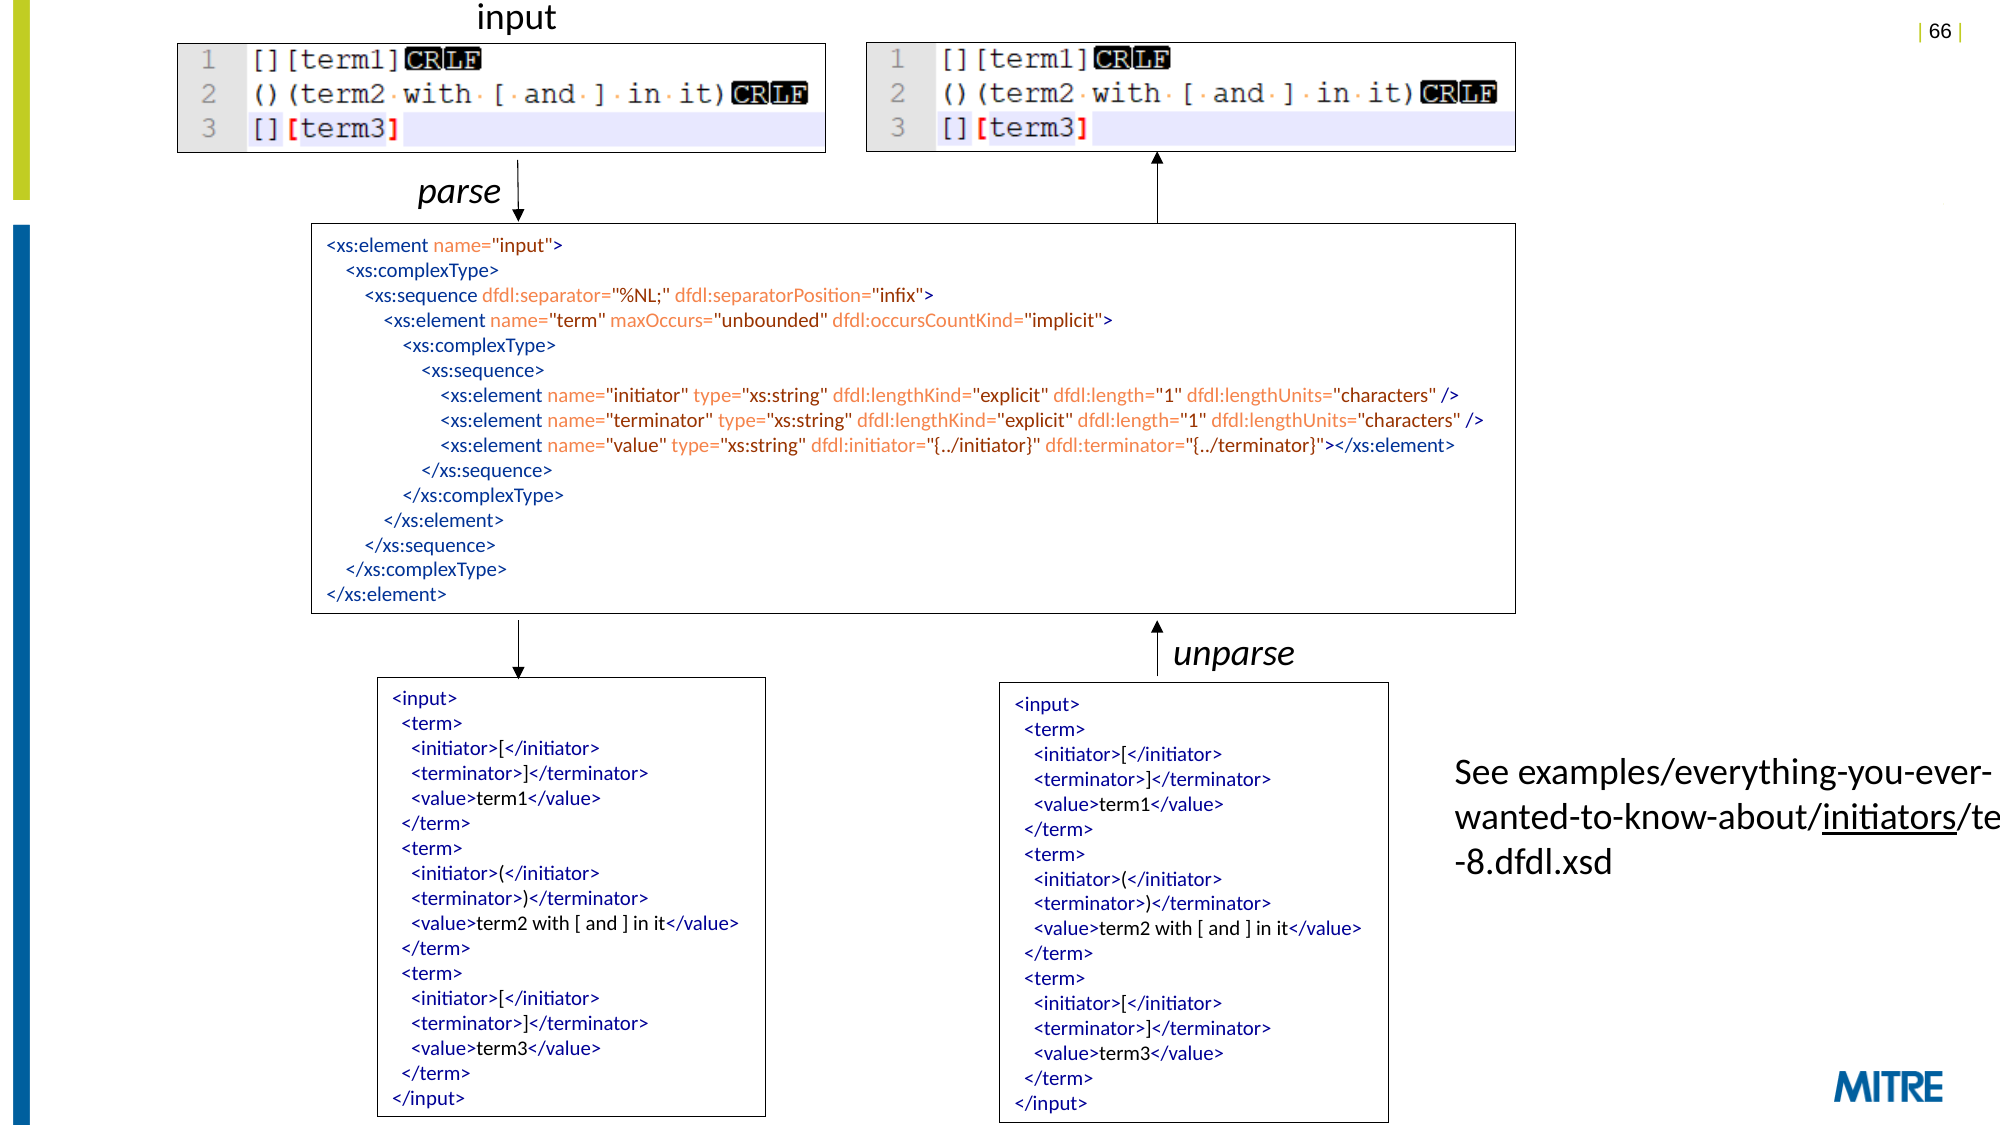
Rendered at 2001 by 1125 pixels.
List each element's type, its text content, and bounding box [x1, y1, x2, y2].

text_box <xs:element name="input"> <xs:complexType> <xs:sequence dfdl:separator="%NL;" dfdl:separatorPosition="infix"> <xs:element name="term" maxOccurs="unbounded" dfdl:occursCountKind="implicit"> <xs:complexType> <xs:sequence> <xs:element name="initiator" type="xs:string" dfdl:lengthKind="explicit" dfdl:length="1" dfdl:lengthUnits="characters" /> <xs:element name="terminator" type="xs:string" dfdl:lengthKind="explicit" dfdl:length="1" dfdl:lengthUnits="characters" /> <xs:element name="value" type="xs:string" dfdl:initiator="{../initiator}" dfdl:terminator="{../terminator}"></xs:element> </xs:sequence> </xs:complexType> </xs:element> </xs:sequence> </xs:complexType> </xs:element> [311, 223, 1516, 614]
text_box parse [402, 158, 517, 219]
picture [1834, 1068, 1945, 1109]
text_box <input> <term> <initiator>[</initiator> <terminator>]</terminator> <value>term1</value> </term> <term> <initiator>(</initiator> <terminator>)</terminator> <value>term2 with [ and ] in it</value> </term> <term> <initiator>[</initiator> <terminator>]</terminator> <value>term3</value> </term> </input> [999, 682, 1389, 1123]
picture [177, 43, 826, 153]
text_box input [461, 0, 572, 43]
text_box See examples/everything-you-ever-wanted-to-know-about/initiators/test-8.dfdl.xsd [1439, 739, 2000, 890]
text_box <input> <term> <initiator>[</initiator> <terminator>]</terminator> <value>term1</value> </term> <term> <initiator>(</initiator> <terminator>)</terminator> <value>term2 with [ and ] in it</value> </term> <term> <initiator>[</initiator> <terminator>]</terminator> <value>term3</value> </term> </input> [377, 677, 766, 1117]
text_box unparse [1158, 620, 1311, 681]
picture [866, 42, 1516, 152]
